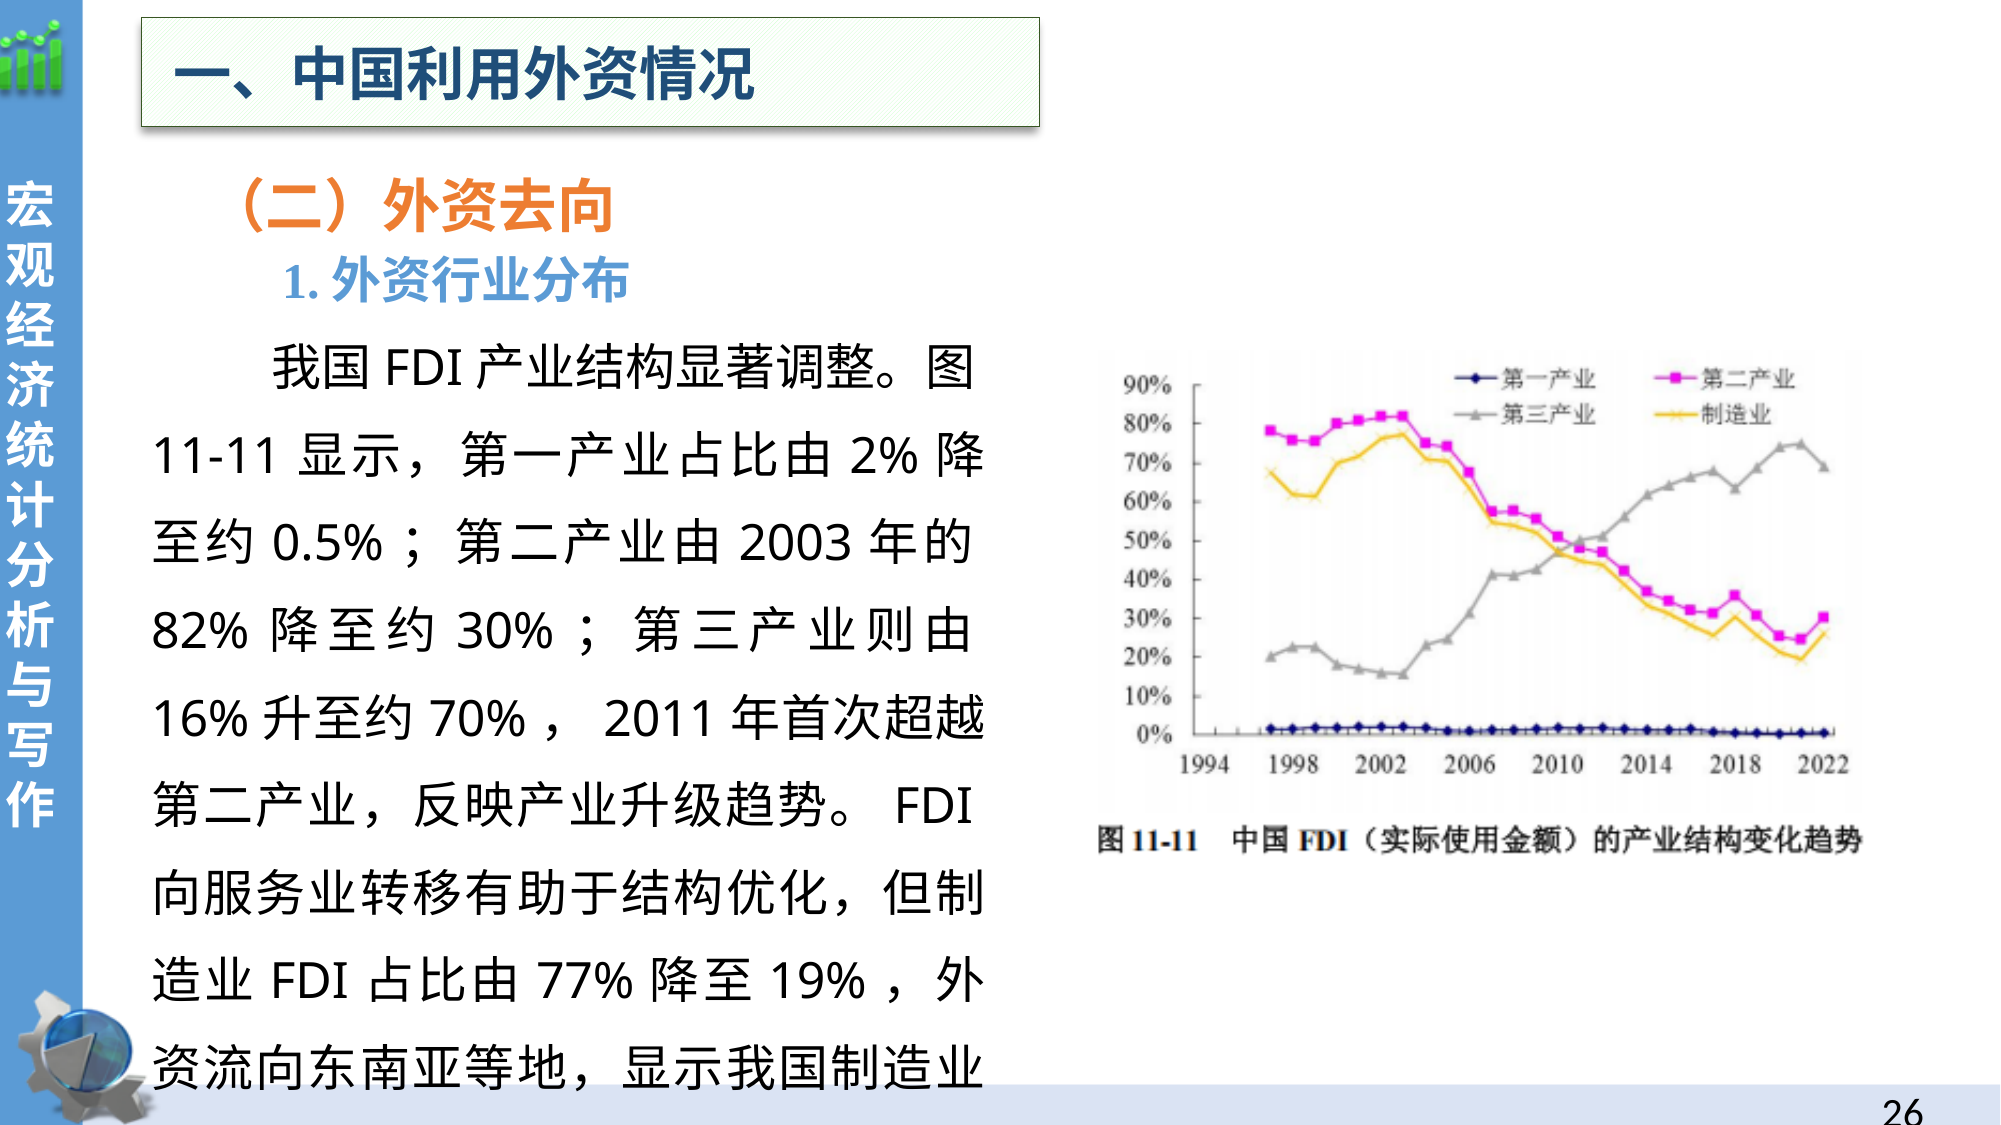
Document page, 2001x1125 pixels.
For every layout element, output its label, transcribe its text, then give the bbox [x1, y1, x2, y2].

text_box 一、中国利用外资情况 [141, 17, 1040, 126]
picture [0, 0, 2001, 1125]
text_box （二）外资去向 [84, 126, 1432, 247]
text_box 1.外资行业分布 我国FDI产业结构显著调整。图11-11显示，第一产业占比由2%降至约0.5%；第二产业由2003年的82%降至约30%；第三产业则由16%升至约70%，2011年首次超越第二产业，反映产业升级趋势。FDI向服务业转移有助于结构优化，但制造业FDI占比由77%降至19%，外资流向东南亚等地，显示我国制造业吸引力减弱，需引起重视。 [98, 213, 1000, 1125]
list [1000, 215, 1968, 393]
slide_number 25 [1786, 1085, 1940, 1125]
